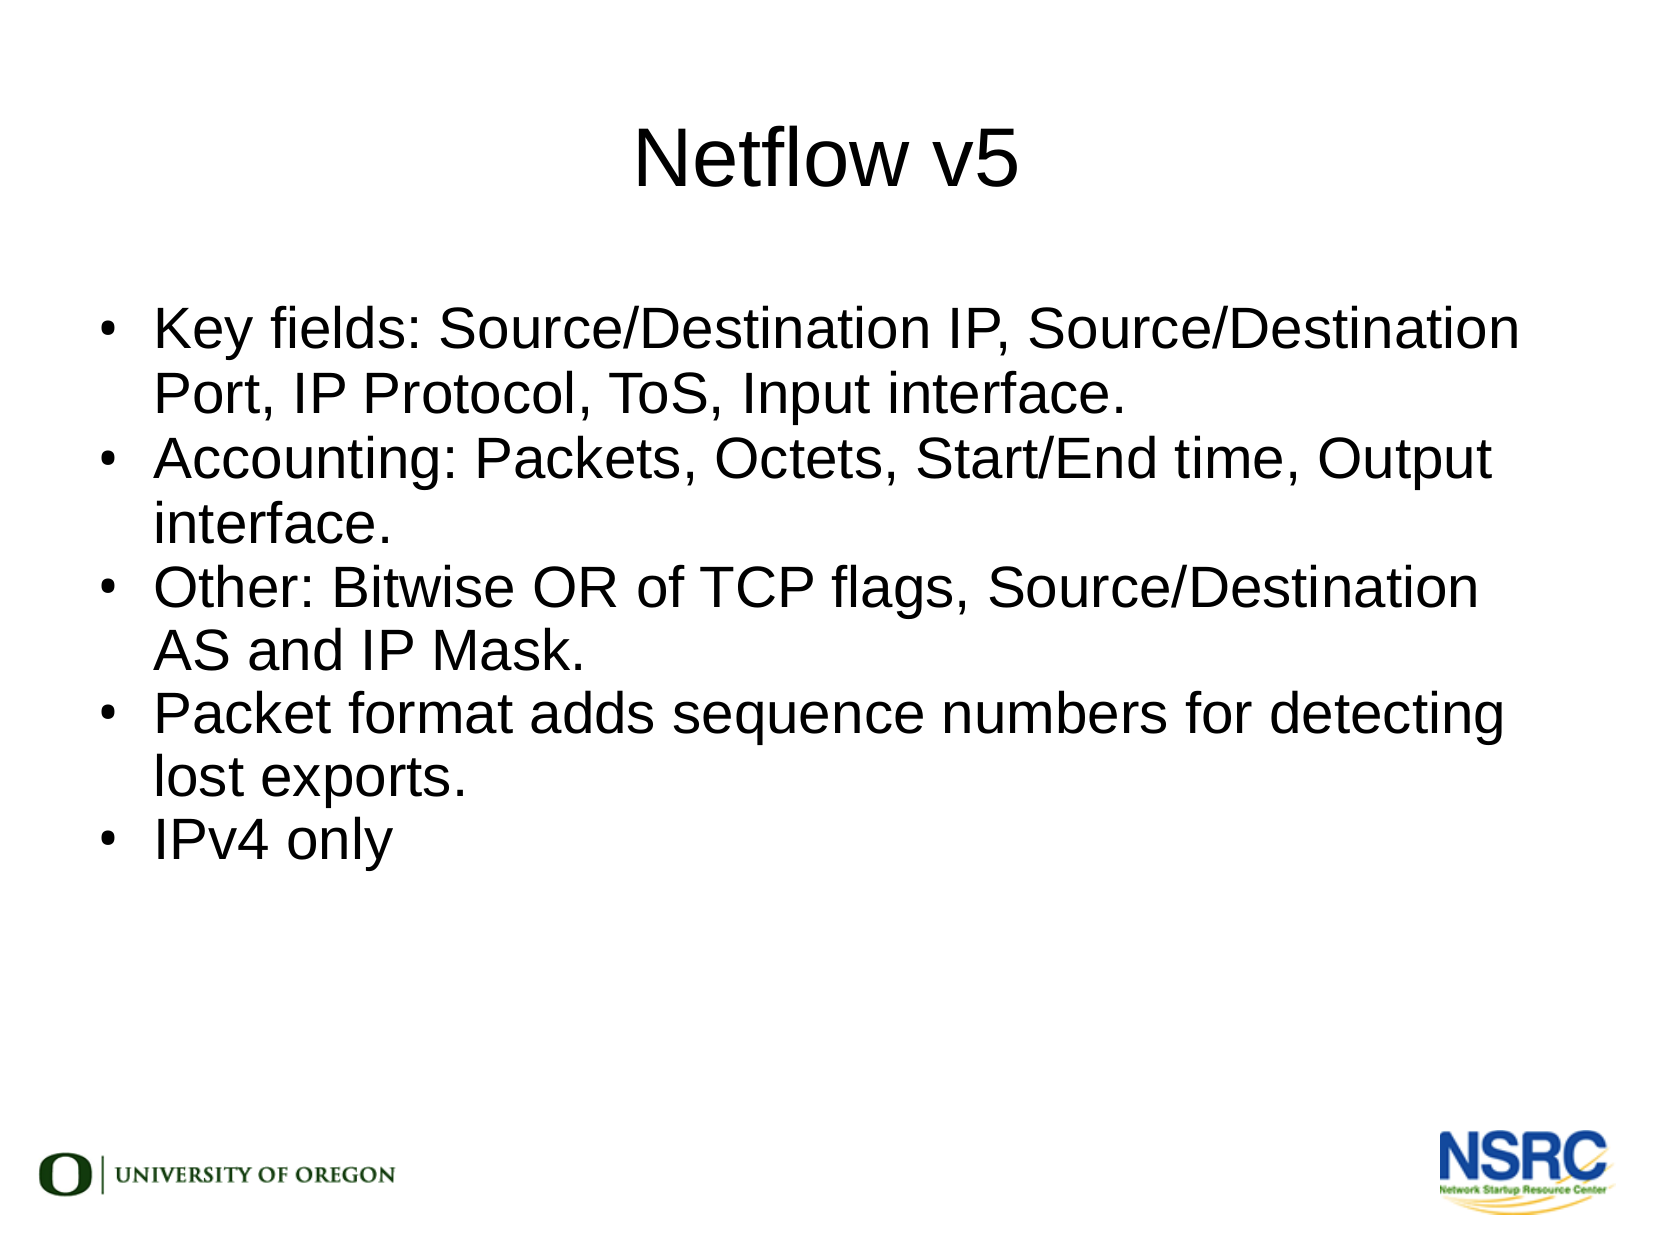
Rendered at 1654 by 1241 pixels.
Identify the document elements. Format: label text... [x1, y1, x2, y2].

picture [1440, 1130, 1616, 1215]
text_box Key fields: Source/Destination IP, Source/Destination Port, IP Protocol, ToS, Input interface. Accounting: Packets, Octets, Start/End time, Output interface. Other: Bitwise OR of TCP flags, Source/Destination AS and IP Mask. Packet format adds sequence numbers for detecting lost exports. IPv4 only [82, 289, 1571, 1108]
text_box Netflow v5 [82, 49, 1571, 257]
picture [37, 1151, 397, 1198]
